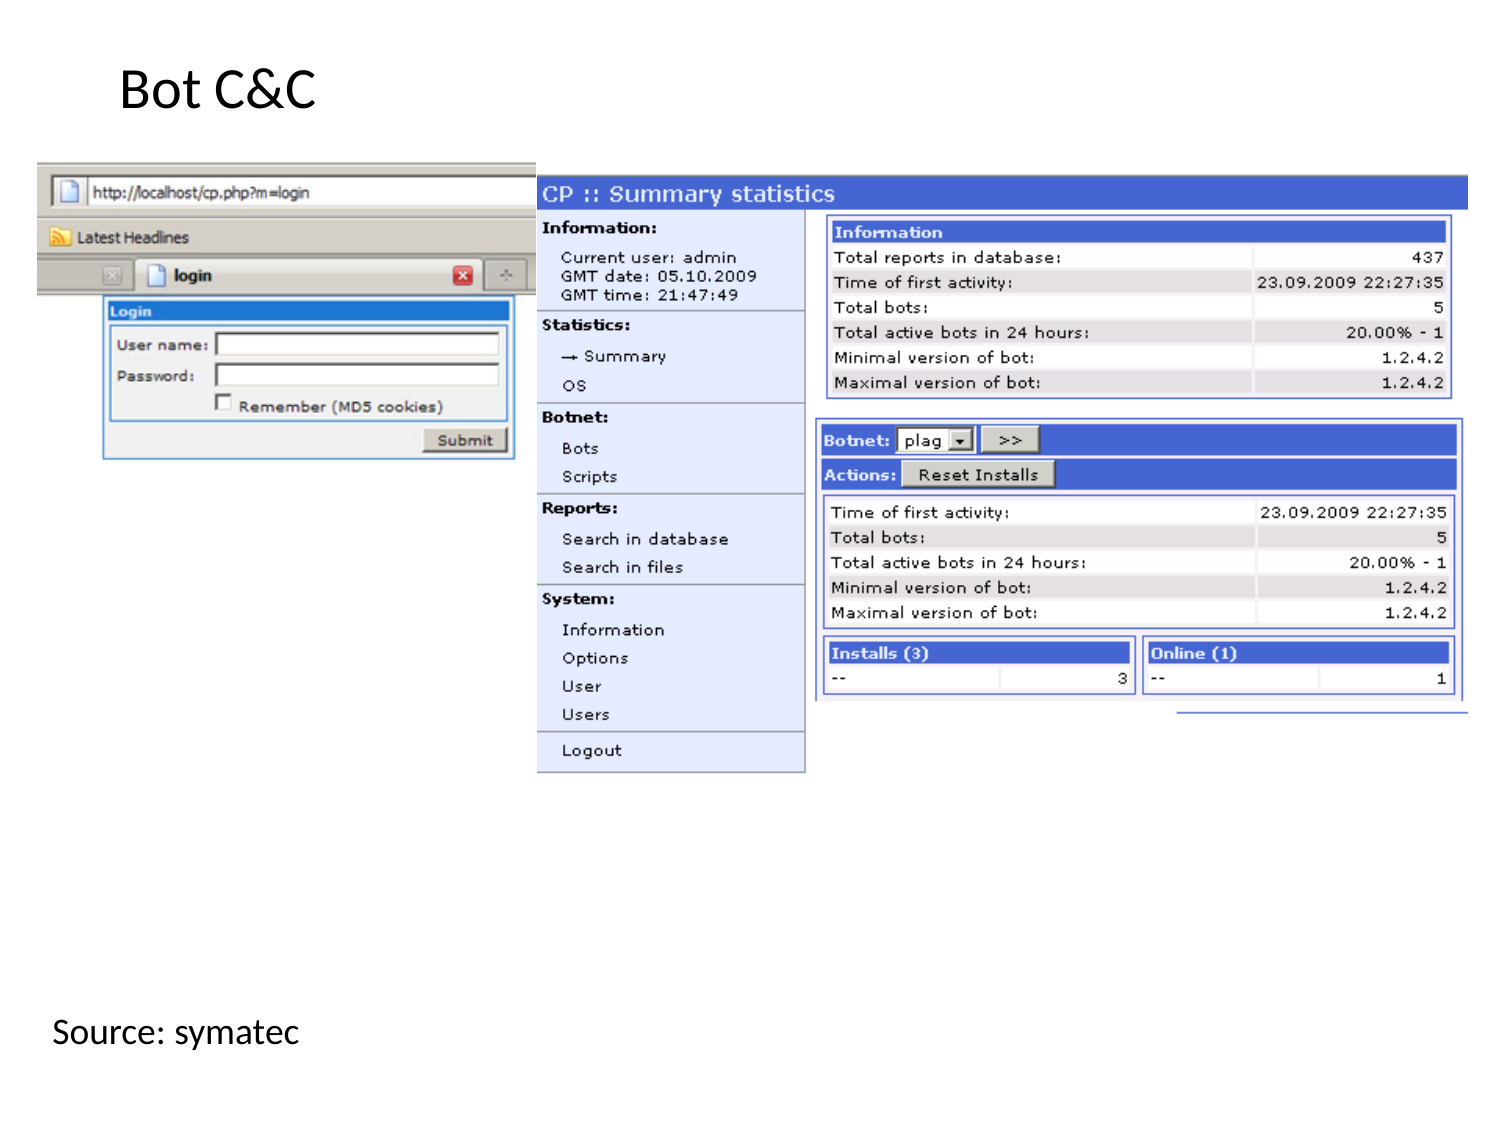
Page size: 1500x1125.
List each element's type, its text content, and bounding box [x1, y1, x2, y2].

picture [37, 162, 1468, 790]
text_box Source: symatec [37, 999, 625, 1060]
title Bot C&C [75, 45, 375, 125]
